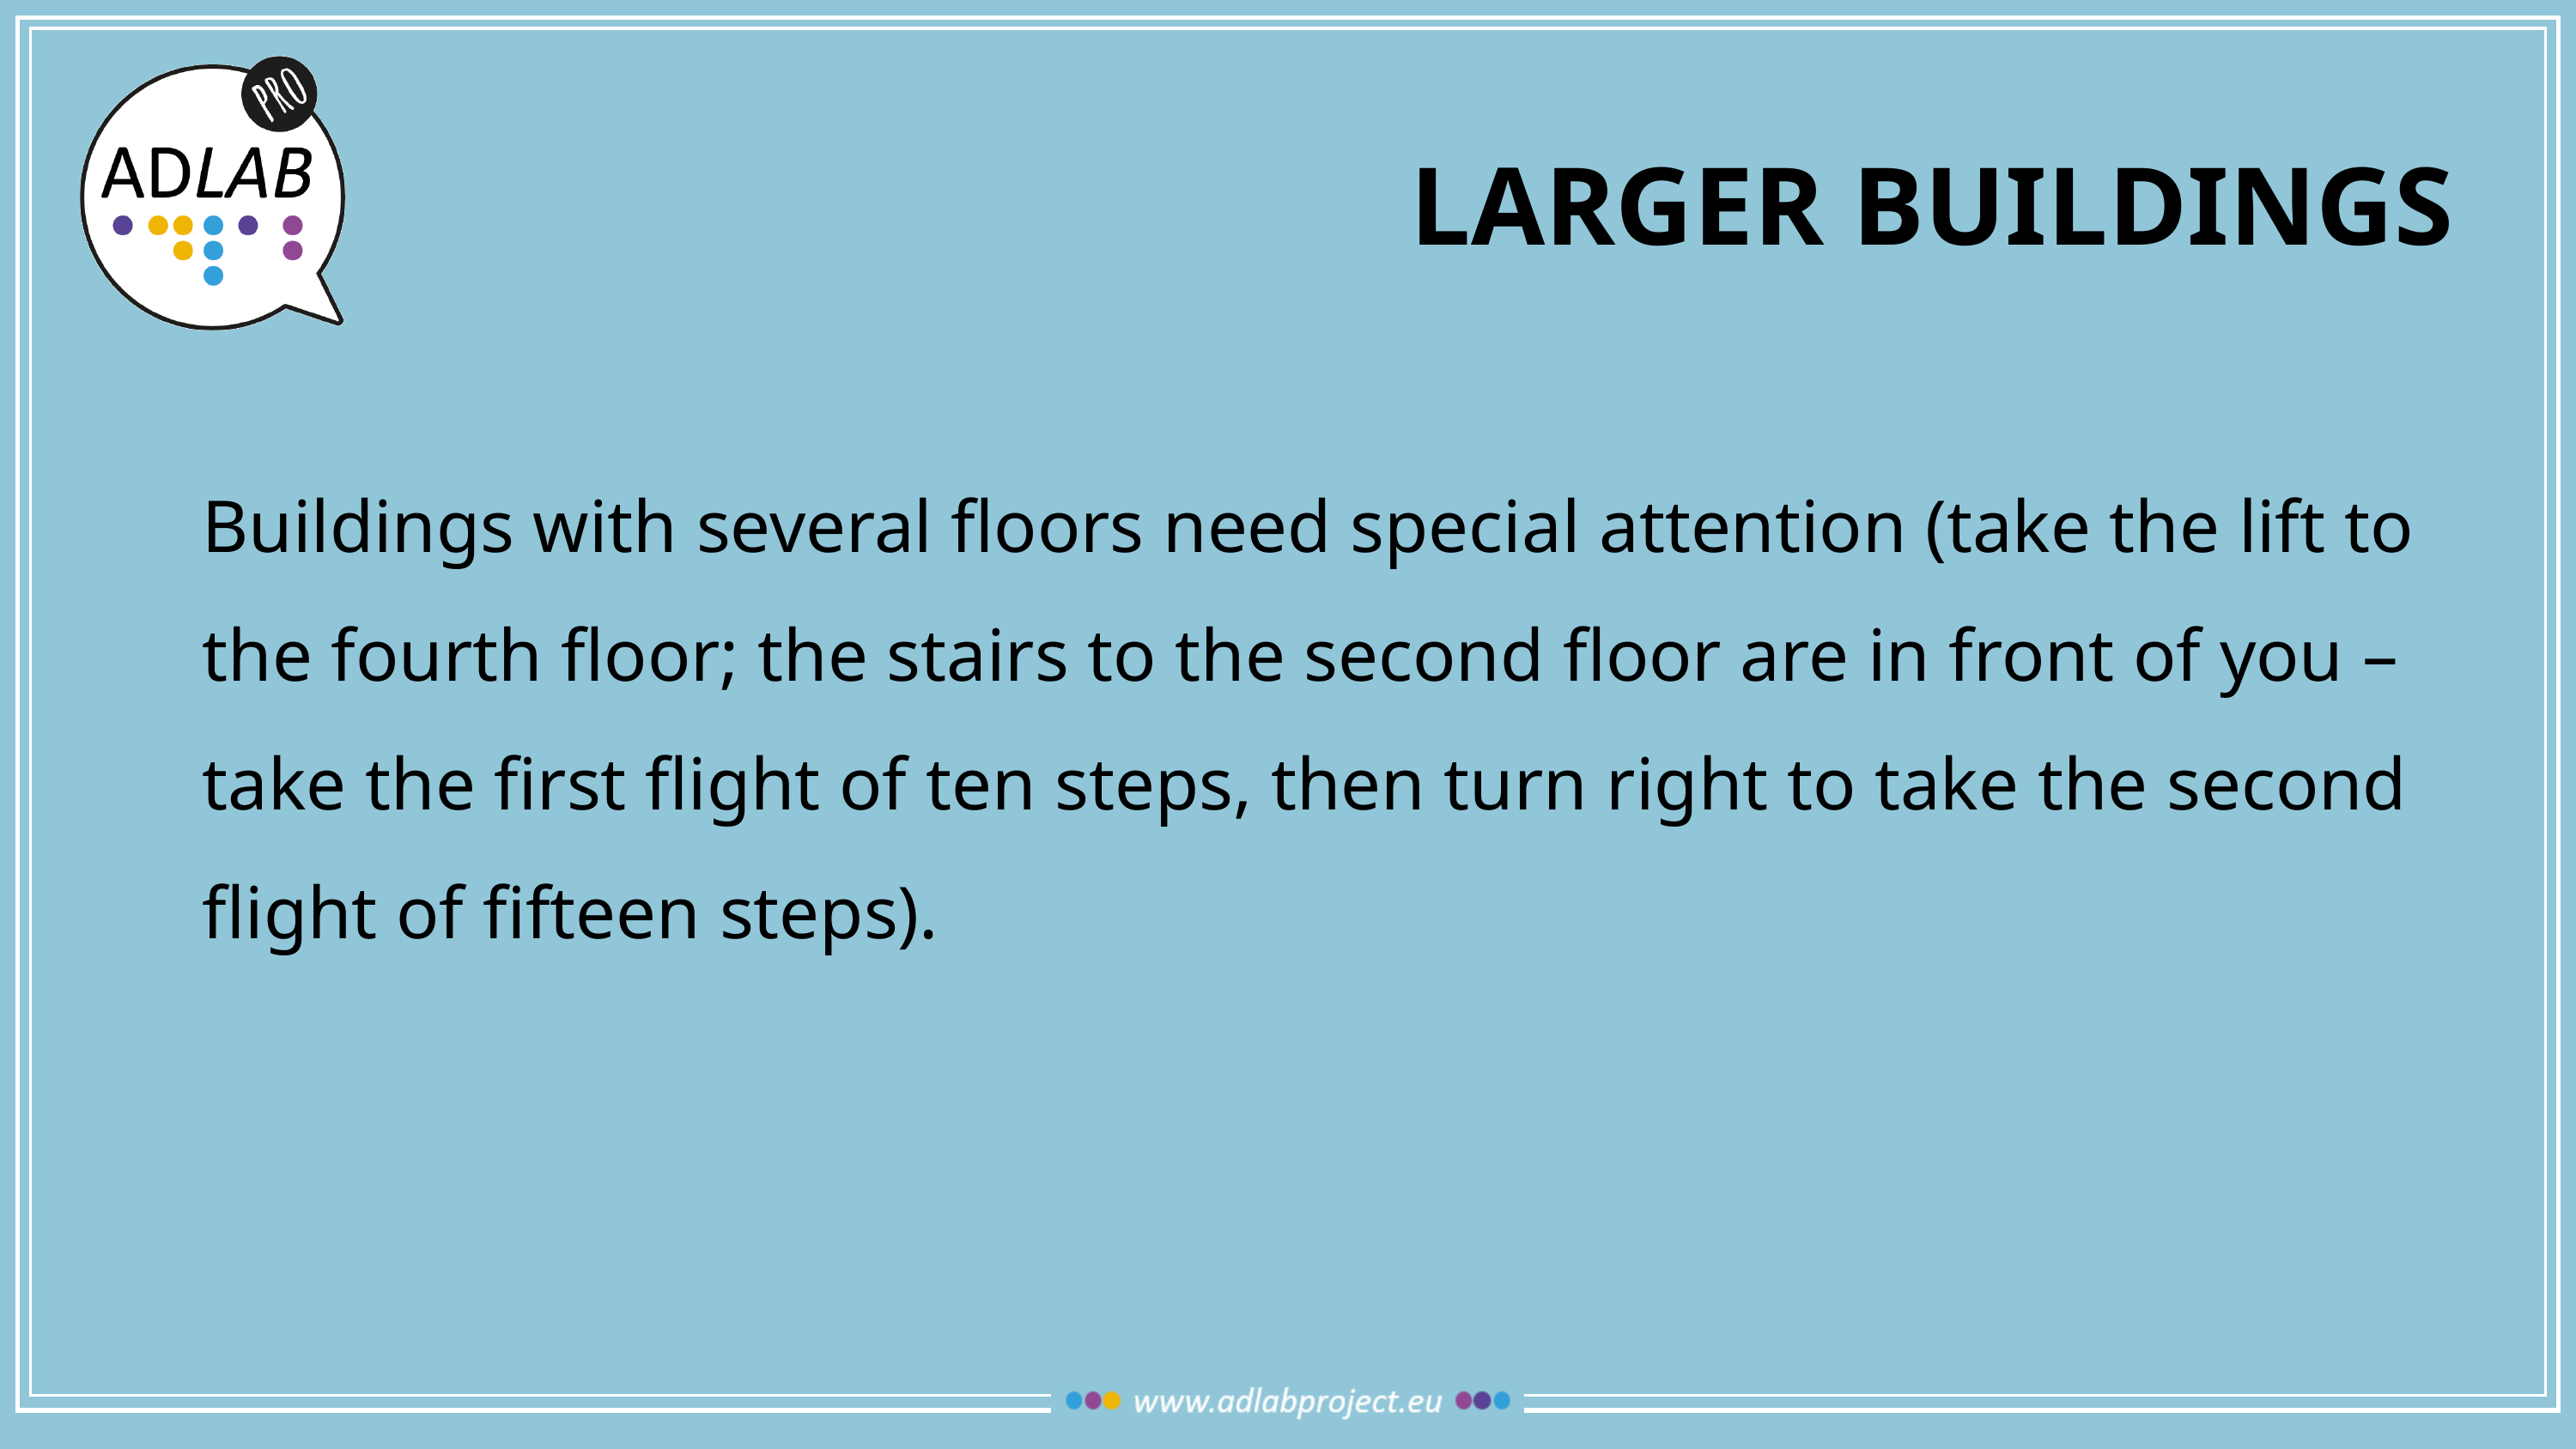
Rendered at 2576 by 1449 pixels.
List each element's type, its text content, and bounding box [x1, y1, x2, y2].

title Larger buildings [384, 70, 2467, 351]
list Buildings with several floors need special attention (take the lift to the fourth floor; the stairs to the second floor are in front of you – take the first flight of ten steps, then turn right to take the second flight of fifteen steps). [150, 431, 2467, 1087]
picture [72, 49, 353, 330]
picture [1051, 1378, 1524, 1429]
